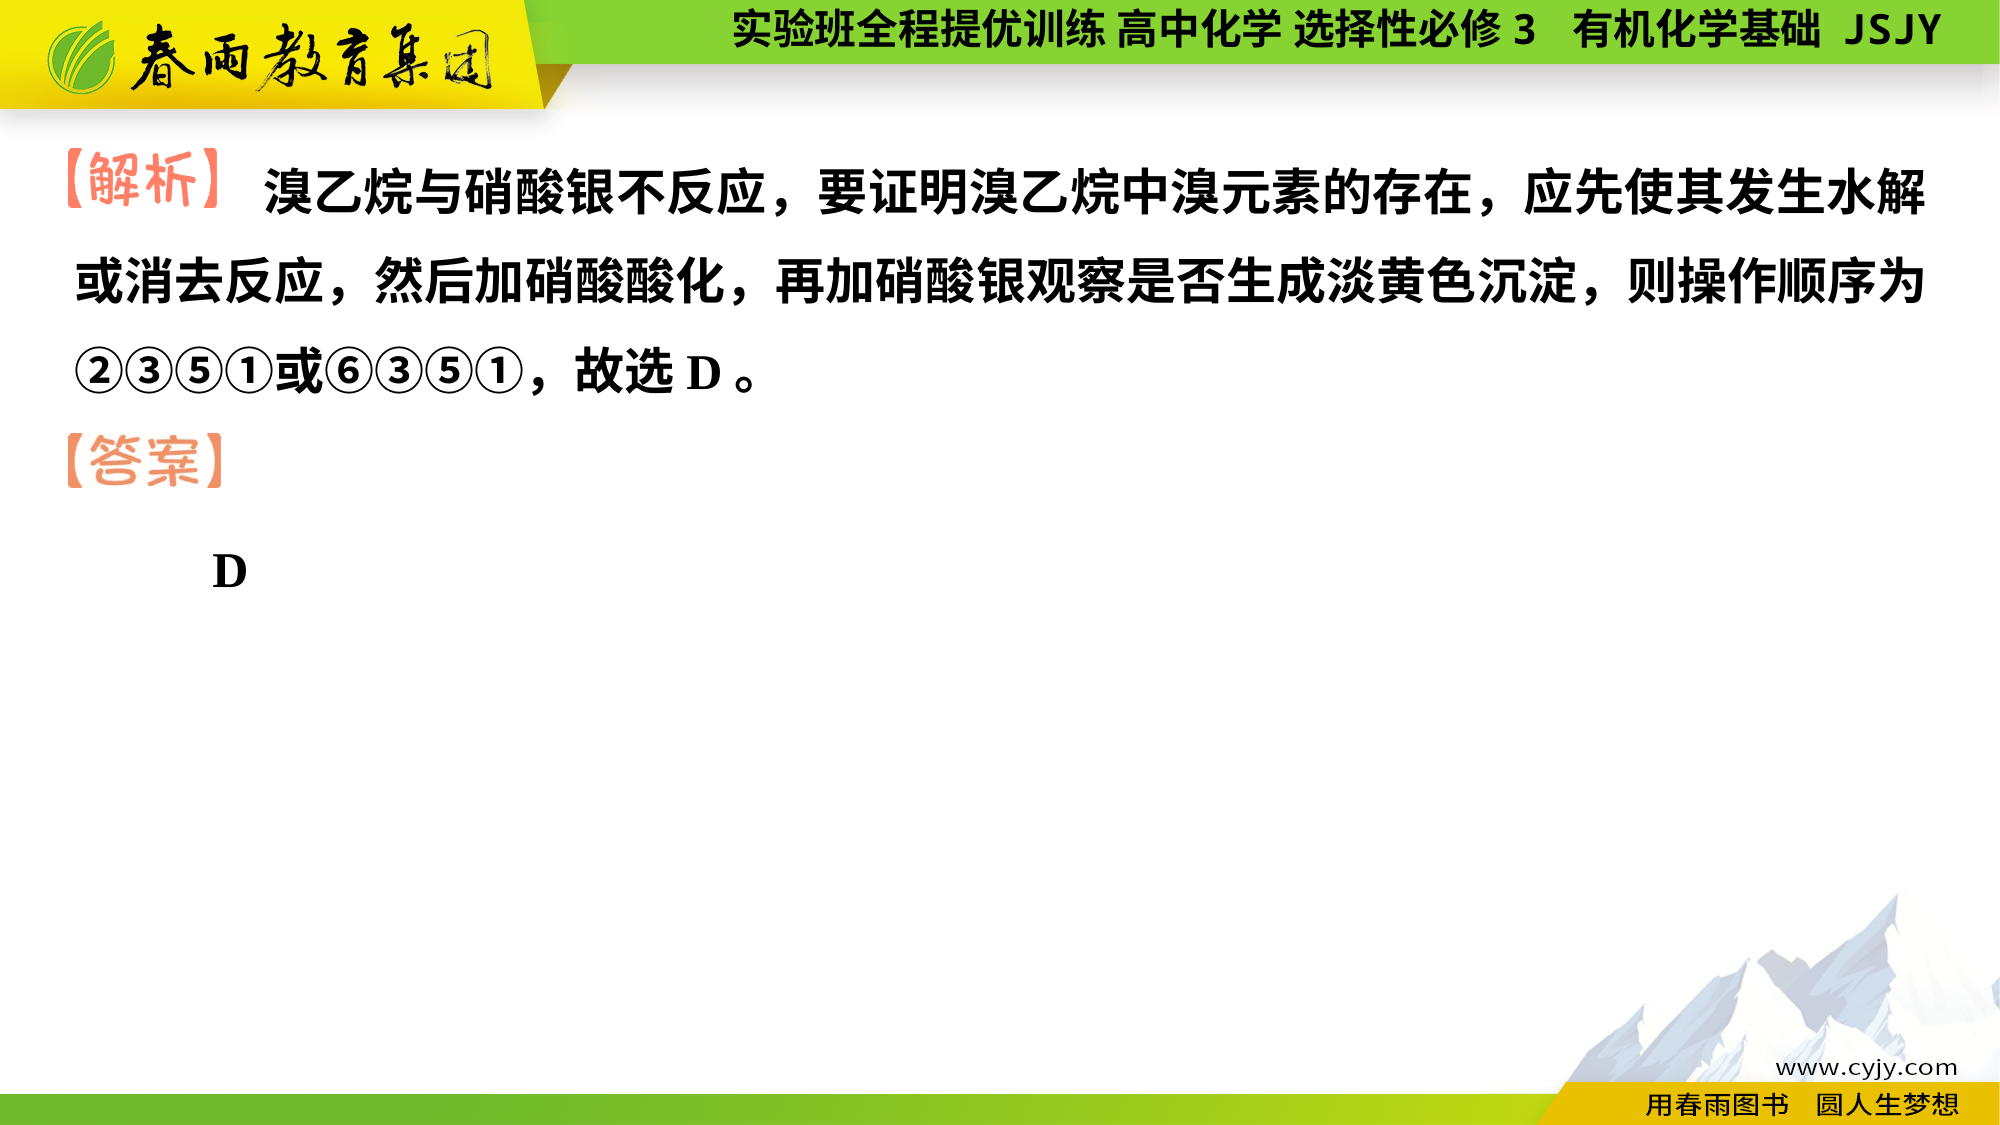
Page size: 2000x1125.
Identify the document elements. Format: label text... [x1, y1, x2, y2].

text_box D [197, 410, 314, 515]
picture [0, 0, 2000, 1125]
list 溴乙烷与硝酸银不反应，要证明溴乙烷中溴元素的存在，应先使其发生水解或消去反应，然后加硝酸酸化，再加硝酸银观察是否生成淡黄色沉淀，则操作顺序为②③⑤①或⑥③⑤①，故选D。 [59, 122, 1944, 411]
